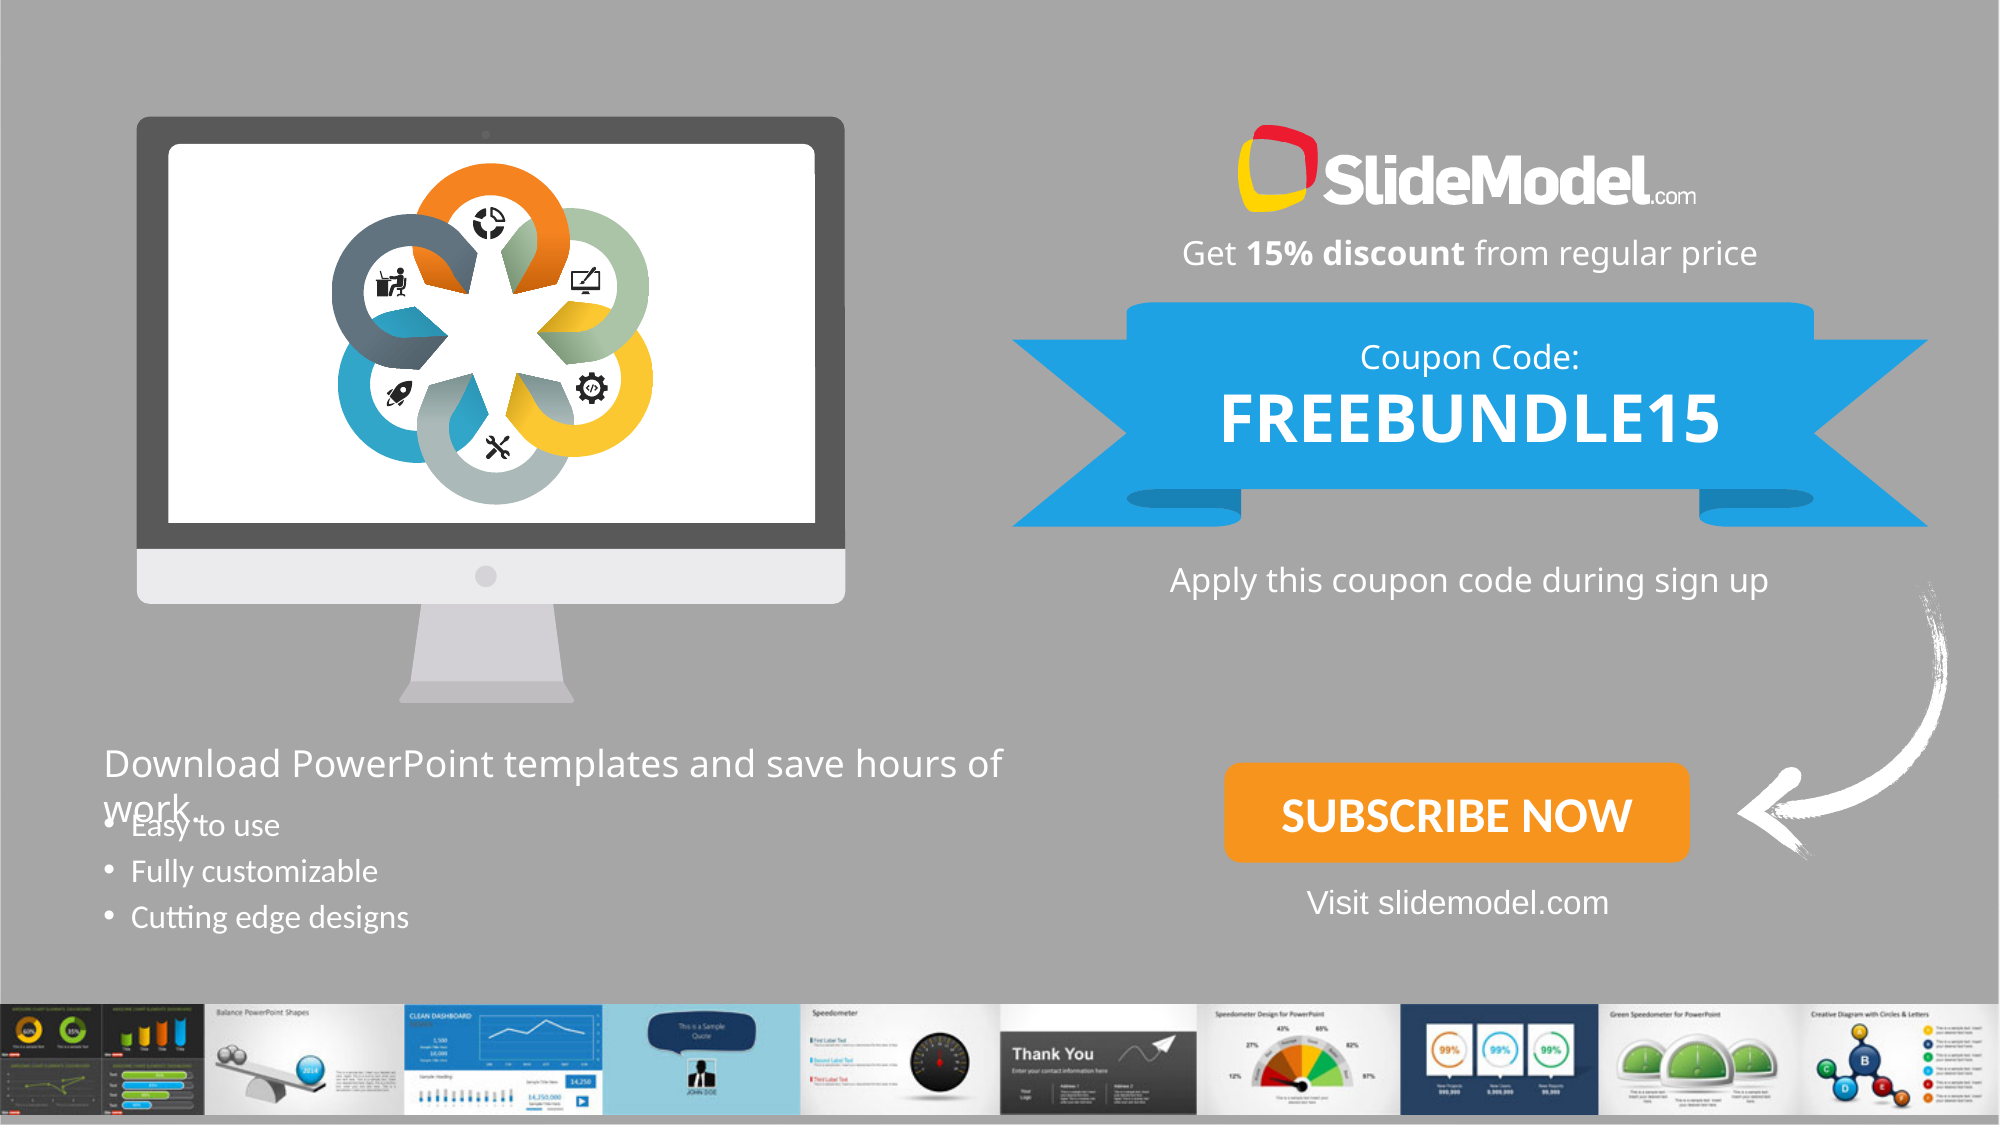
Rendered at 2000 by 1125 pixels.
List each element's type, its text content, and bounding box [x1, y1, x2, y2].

text_box Coupon Code: FREEBUNDLE15 [1173, 328, 1768, 464]
text_box SUBSCRIBE NOW [1222, 760, 1692, 865]
text_box Get 15% discount from regular price [1058, 225, 1883, 280]
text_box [331, 163, 654, 505]
text_box [0, 0, 2000, 1003]
text_box [1012, 302, 1929, 527]
picture [1237, 125, 1696, 213]
picture [0, 1003, 1999, 1116]
text_box Easy to use Fully customizable Cutting edge designs [88, 838, 863, 943]
text_box Apply this coupon code during sign up [1129, 551, 1811, 607]
text_box Visit slidemodel.com [1247, 874, 1669, 928]
text_box [1736, 594, 1949, 861]
text_box [1928, 587, 1937, 601]
text_box Download PowerPoint templates and save hours of work. [88, 732, 1059, 838]
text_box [136, 116, 846, 704]
